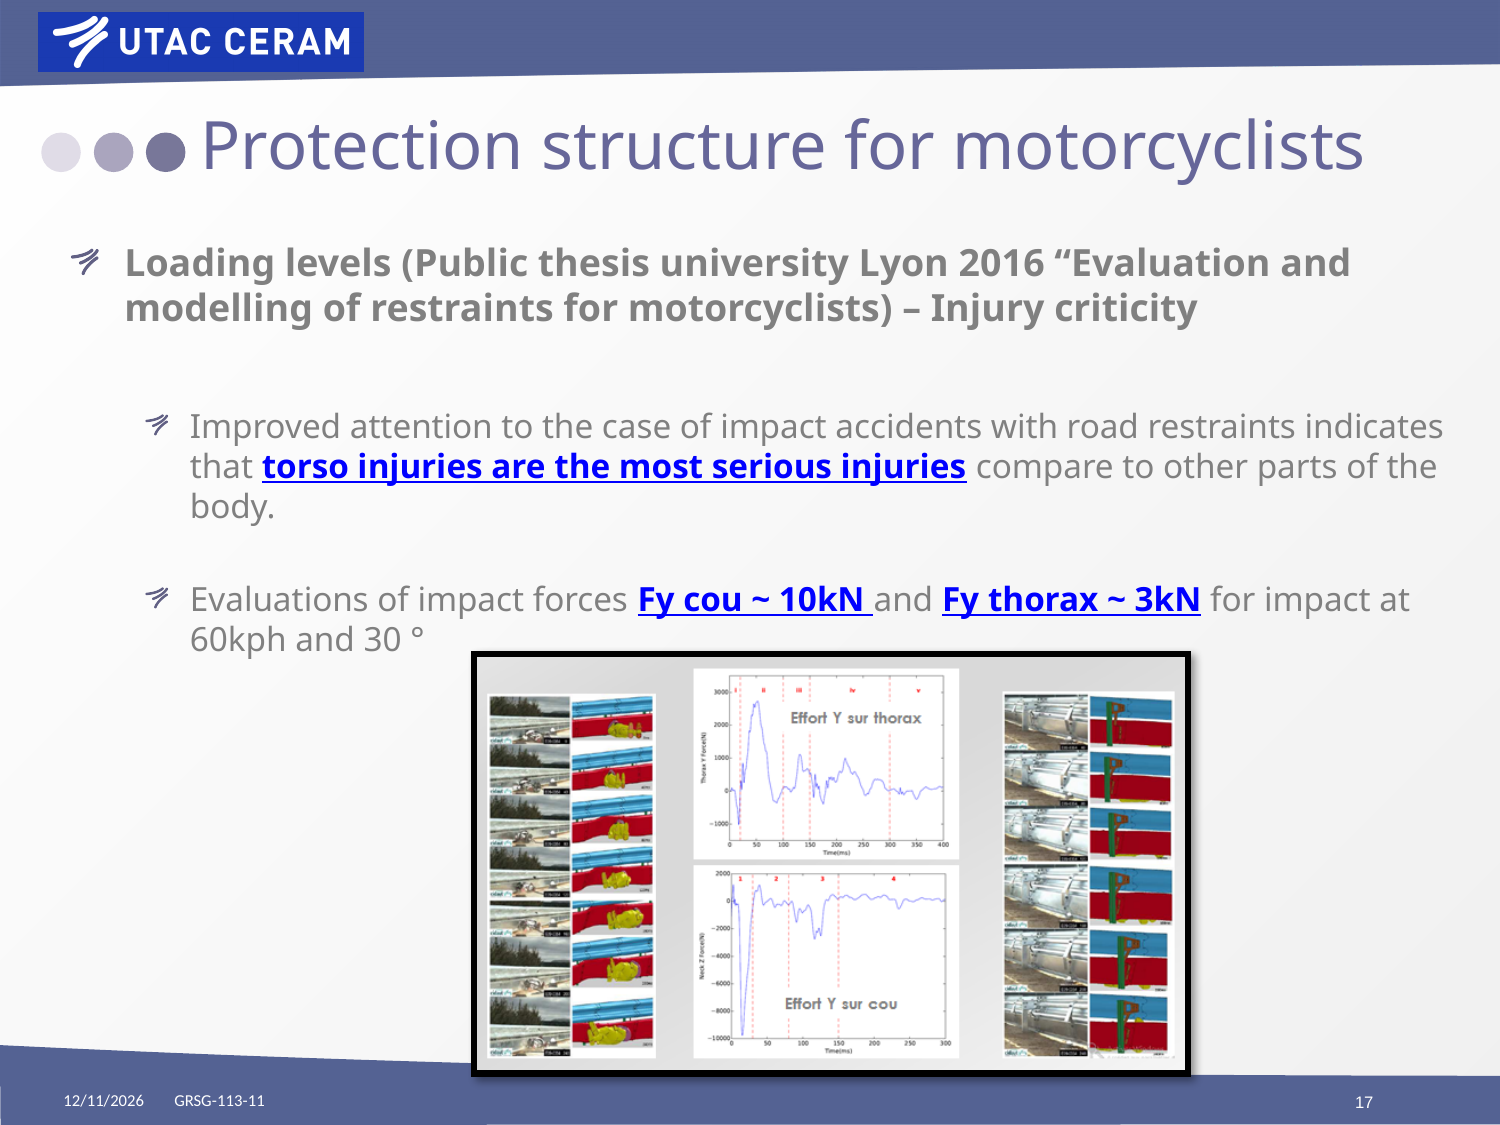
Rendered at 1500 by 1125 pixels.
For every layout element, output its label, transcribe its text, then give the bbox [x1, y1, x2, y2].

picture [143, 413, 170, 437]
picture [0, 0, 1500, 87]
title Protection structure for motorcyclists [185, 90, 1446, 197]
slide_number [0, 1069, 159, 1125]
picture [477, 656, 1185, 1071]
footer GRSG-113-11 [159, 1069, 999, 1125]
picture [143, 586, 170, 610]
list Loading levels (Public thesis university Lyon 2016 “Evaluation and modelling of restraints for motorcyclists) – Injury criticity Improved attention to the case of impact accidents with road restraints indicates that torso injuries are the most serious injuries compare to other parts of the body. Evaluations of impact forces Fy cou ~ 10kN and Fy thorax ~ 3kN for impact at 60kph and 30 ° [53, 231, 1471, 1035]
picture [68, 247, 101, 277]
